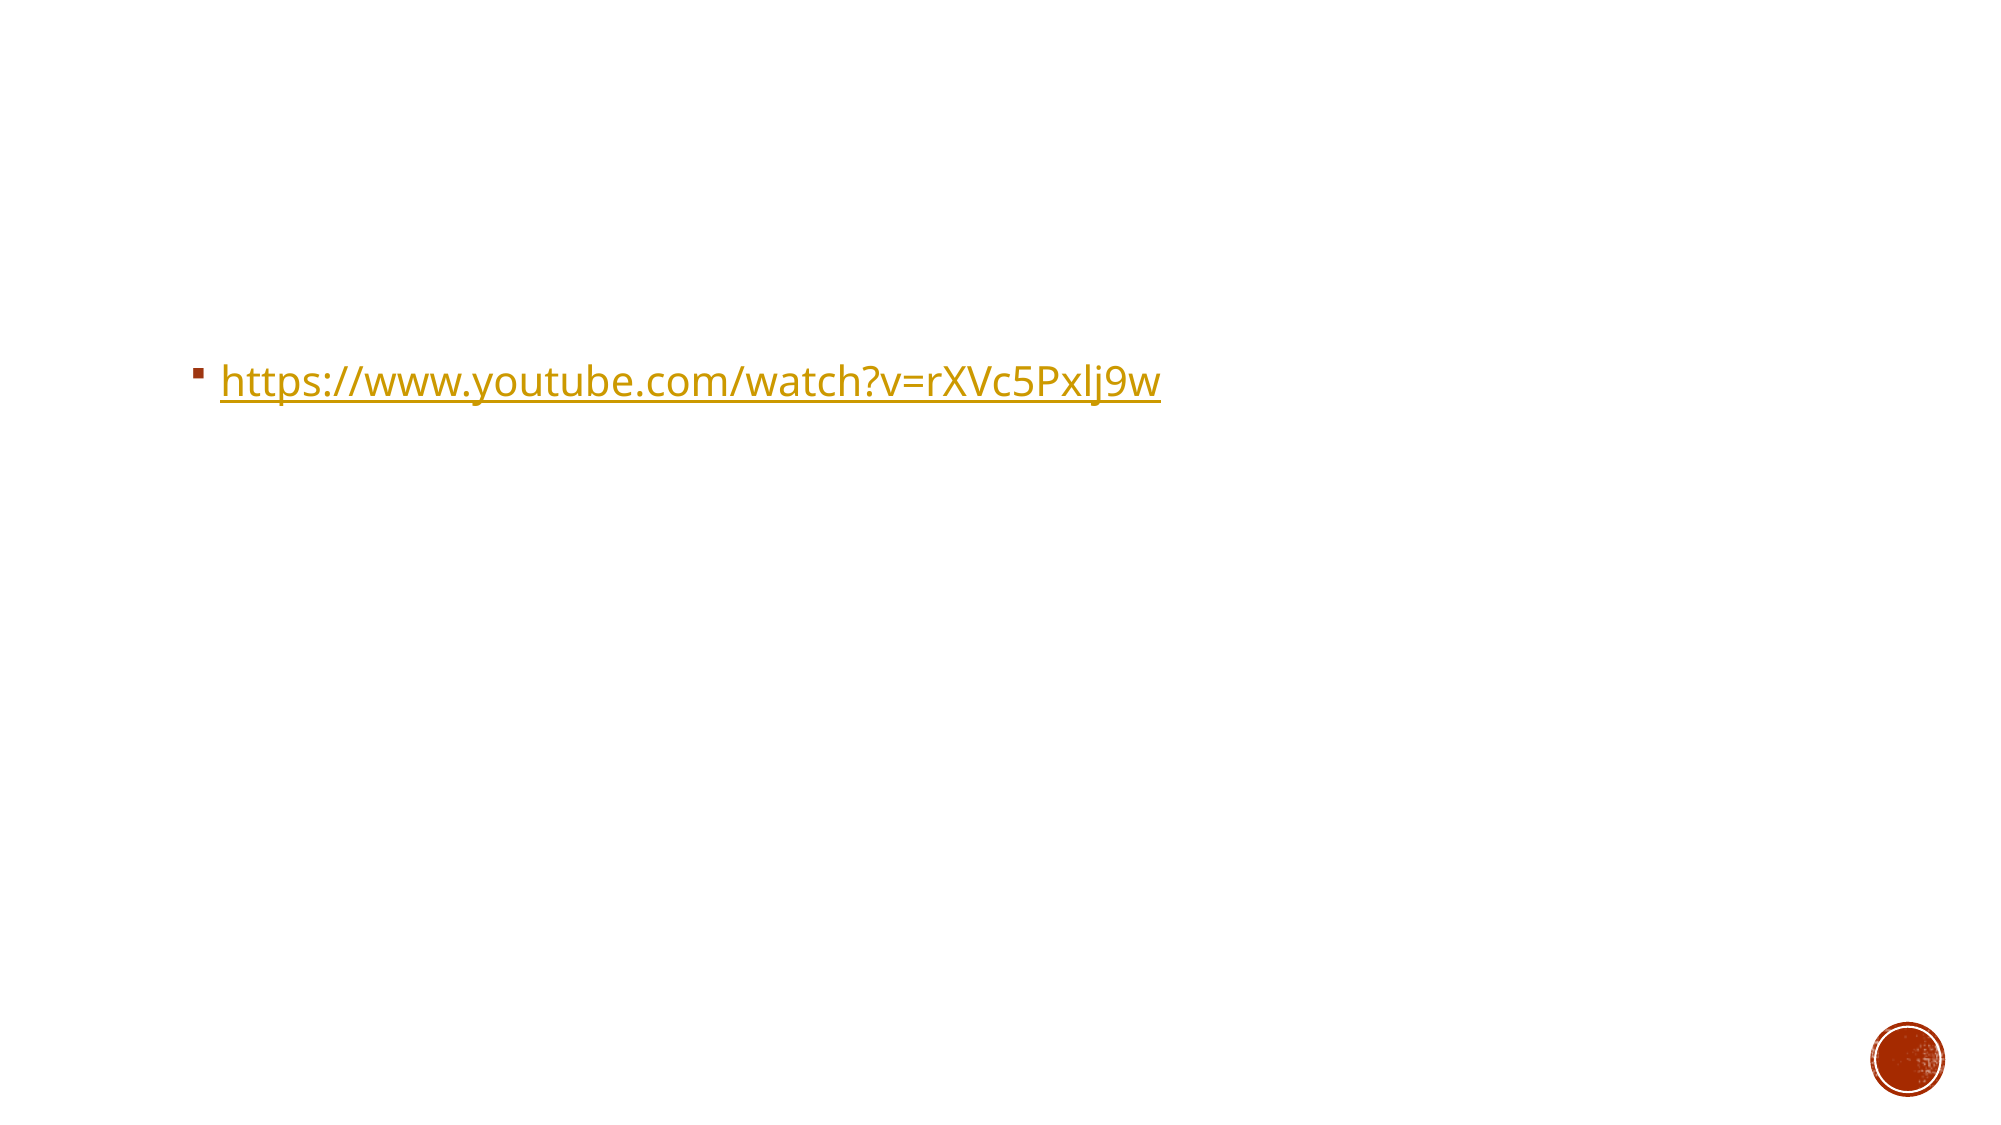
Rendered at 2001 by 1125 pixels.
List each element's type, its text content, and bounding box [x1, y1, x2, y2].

list https://www.youtube.com/watch?v=rXVc5Pxlj9w [175, 348, 1826, 1013]
